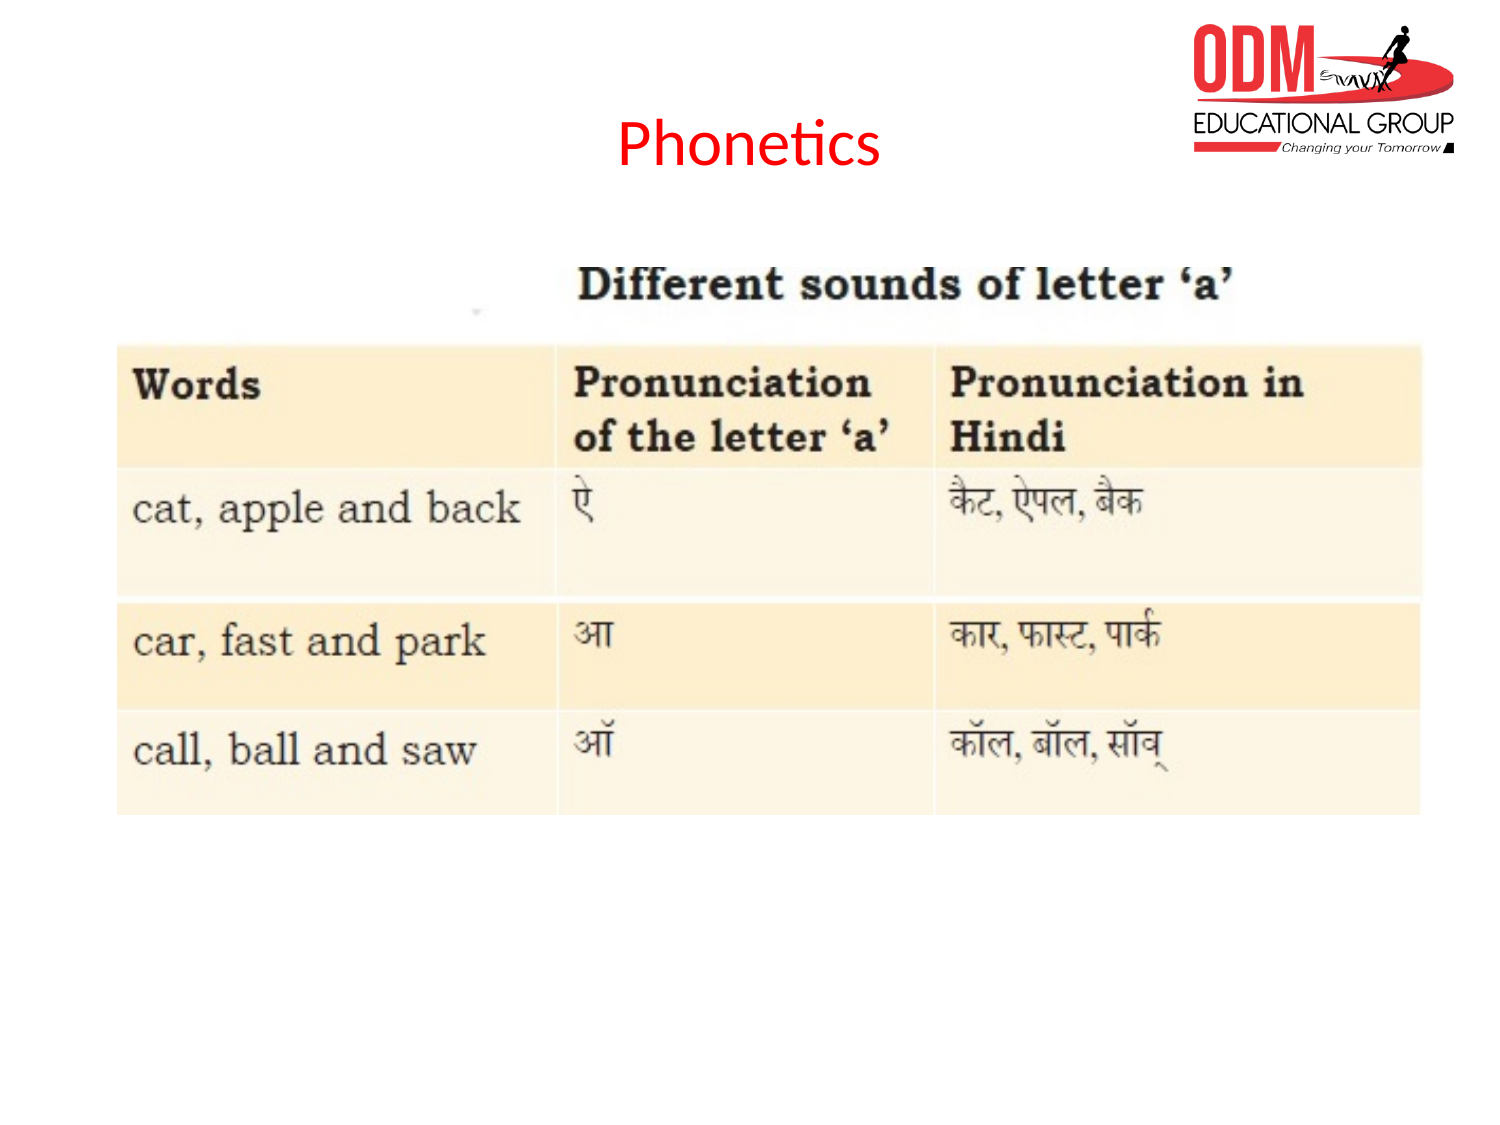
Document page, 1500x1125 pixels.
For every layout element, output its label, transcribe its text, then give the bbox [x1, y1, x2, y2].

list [116, 266, 1426, 815]
title Phonetics [75, 45, 1425, 233]
picture [1194, 24, 1454, 154]
